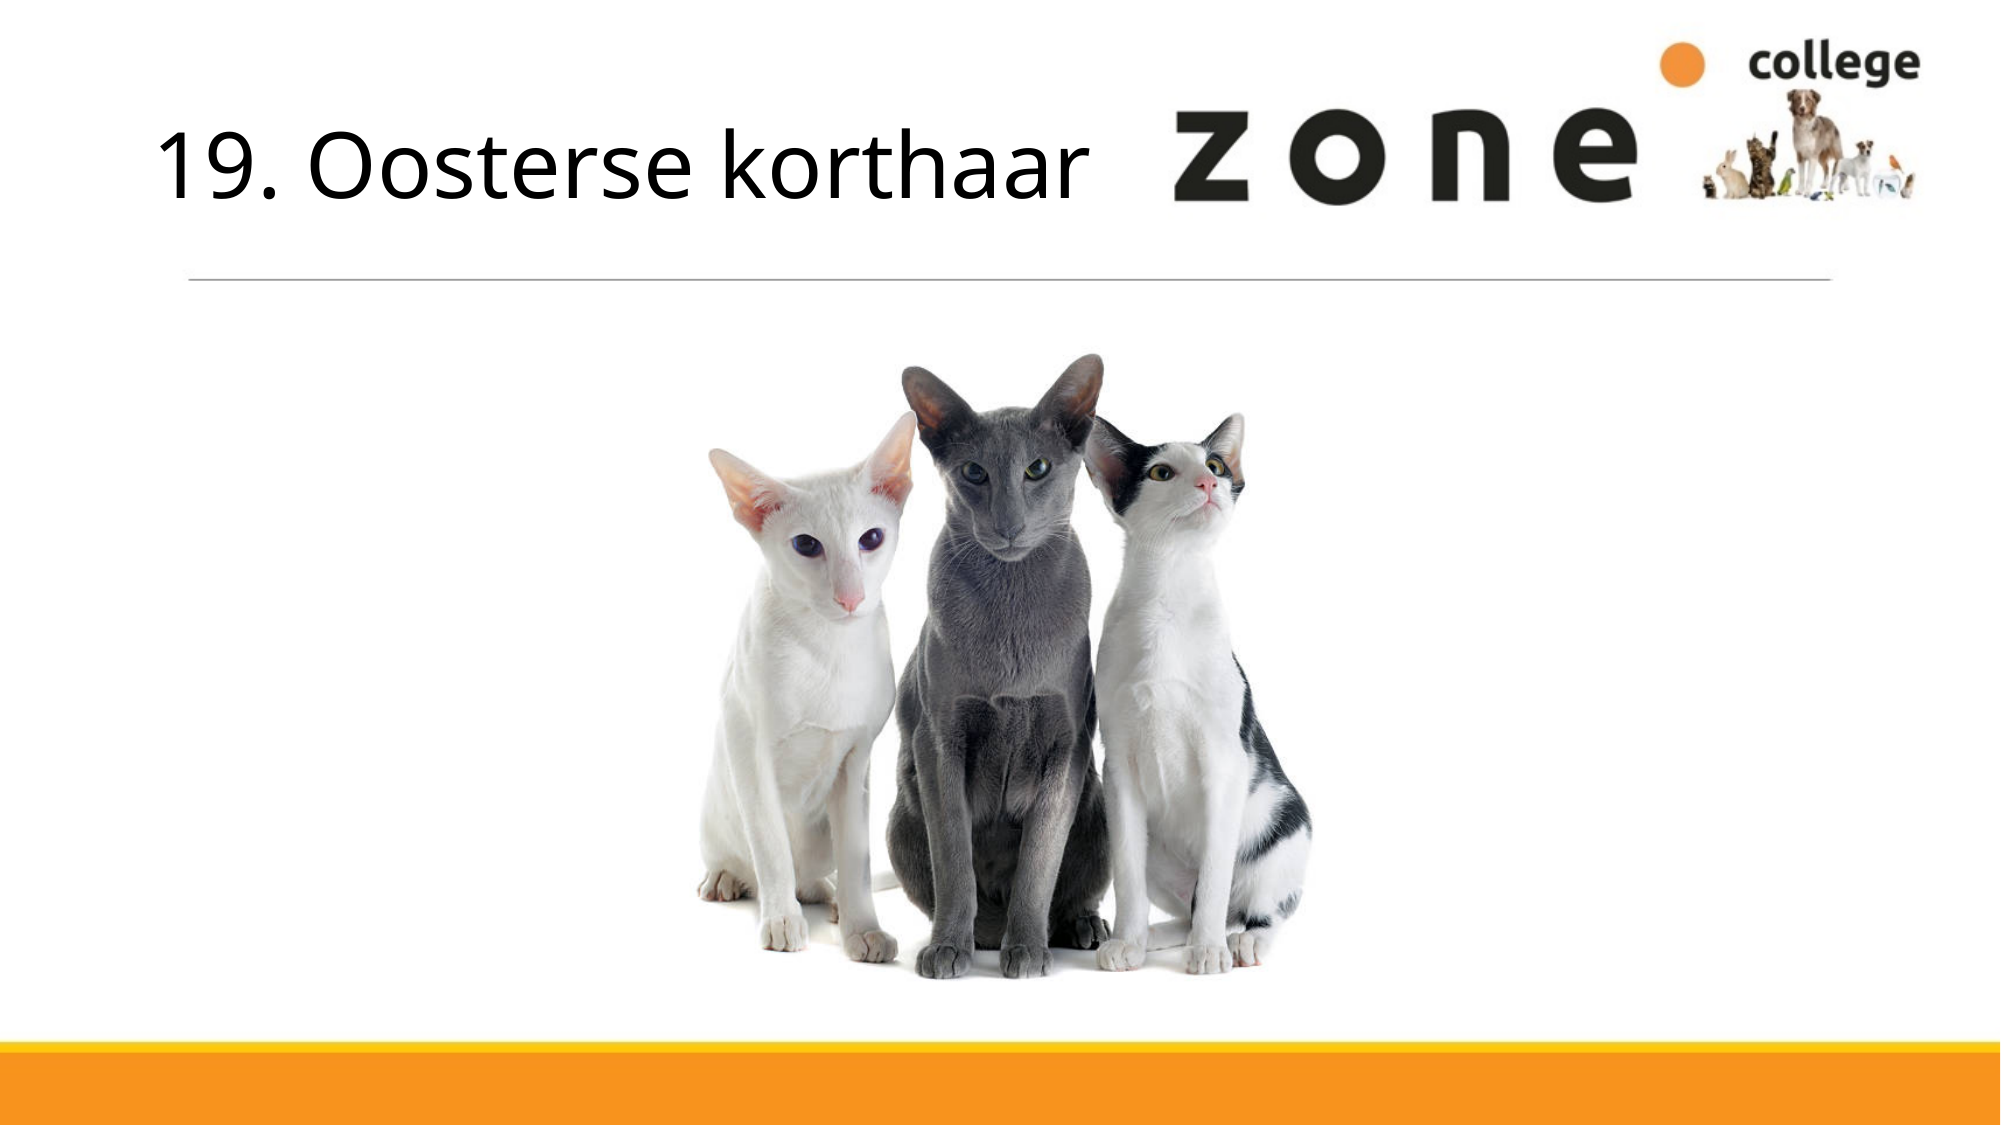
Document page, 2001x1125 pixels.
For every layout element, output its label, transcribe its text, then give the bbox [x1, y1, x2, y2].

title 19. Oosterse korthaar [137, 59, 1863, 278]
picture [0, 0, 2001, 1125]
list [643, 299, 1357, 1014]
